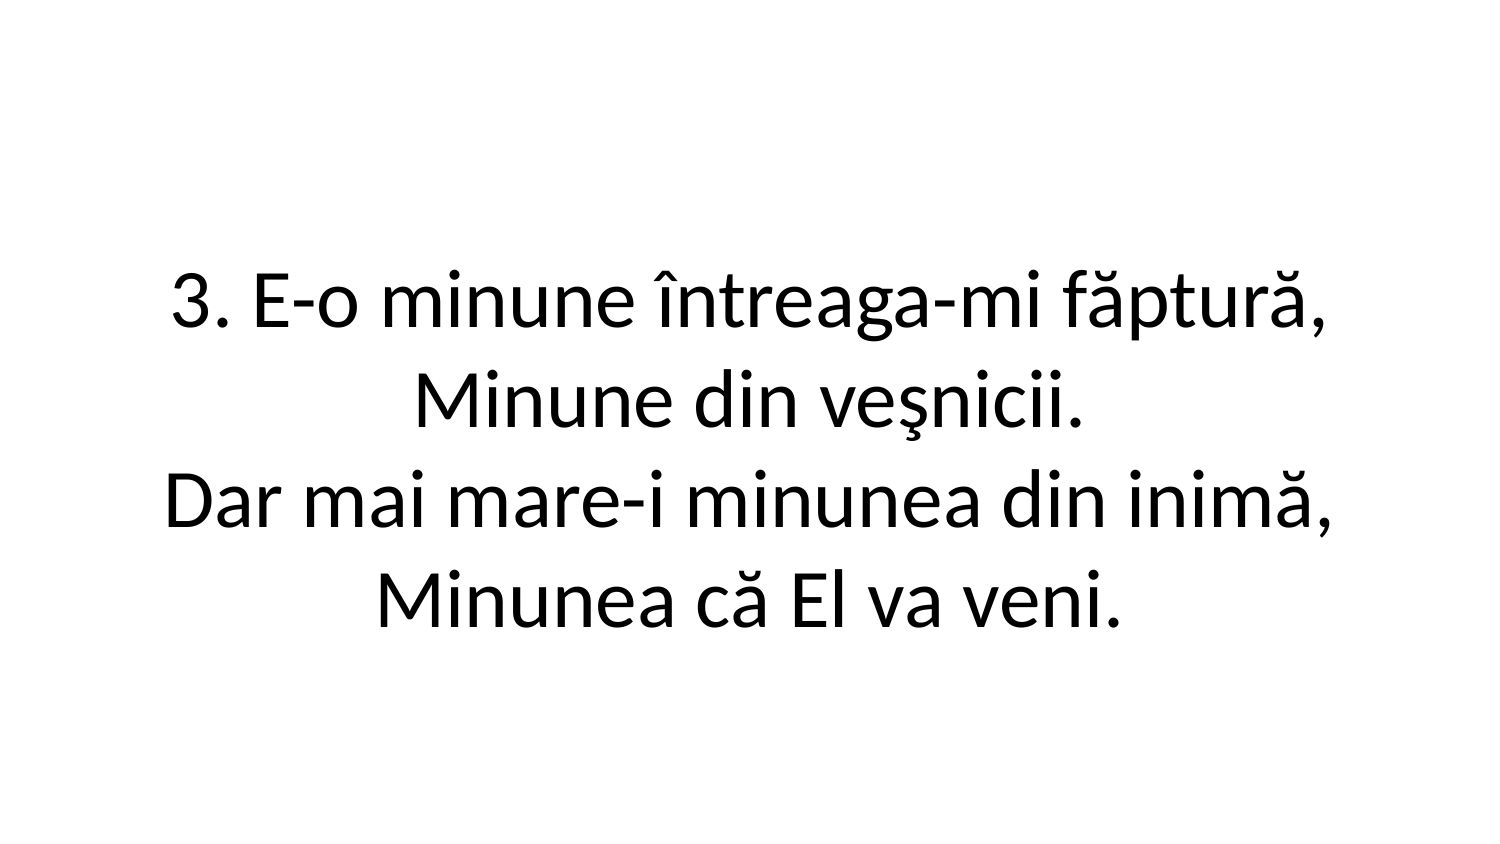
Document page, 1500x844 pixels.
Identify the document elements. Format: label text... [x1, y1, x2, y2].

text_box 3. E-o minune întreaga-mi făptură, Minune din veşnicii. Dar mai mare-i minunea din inimă, Minunea că El va veni. [148, 192, 1352, 652]
